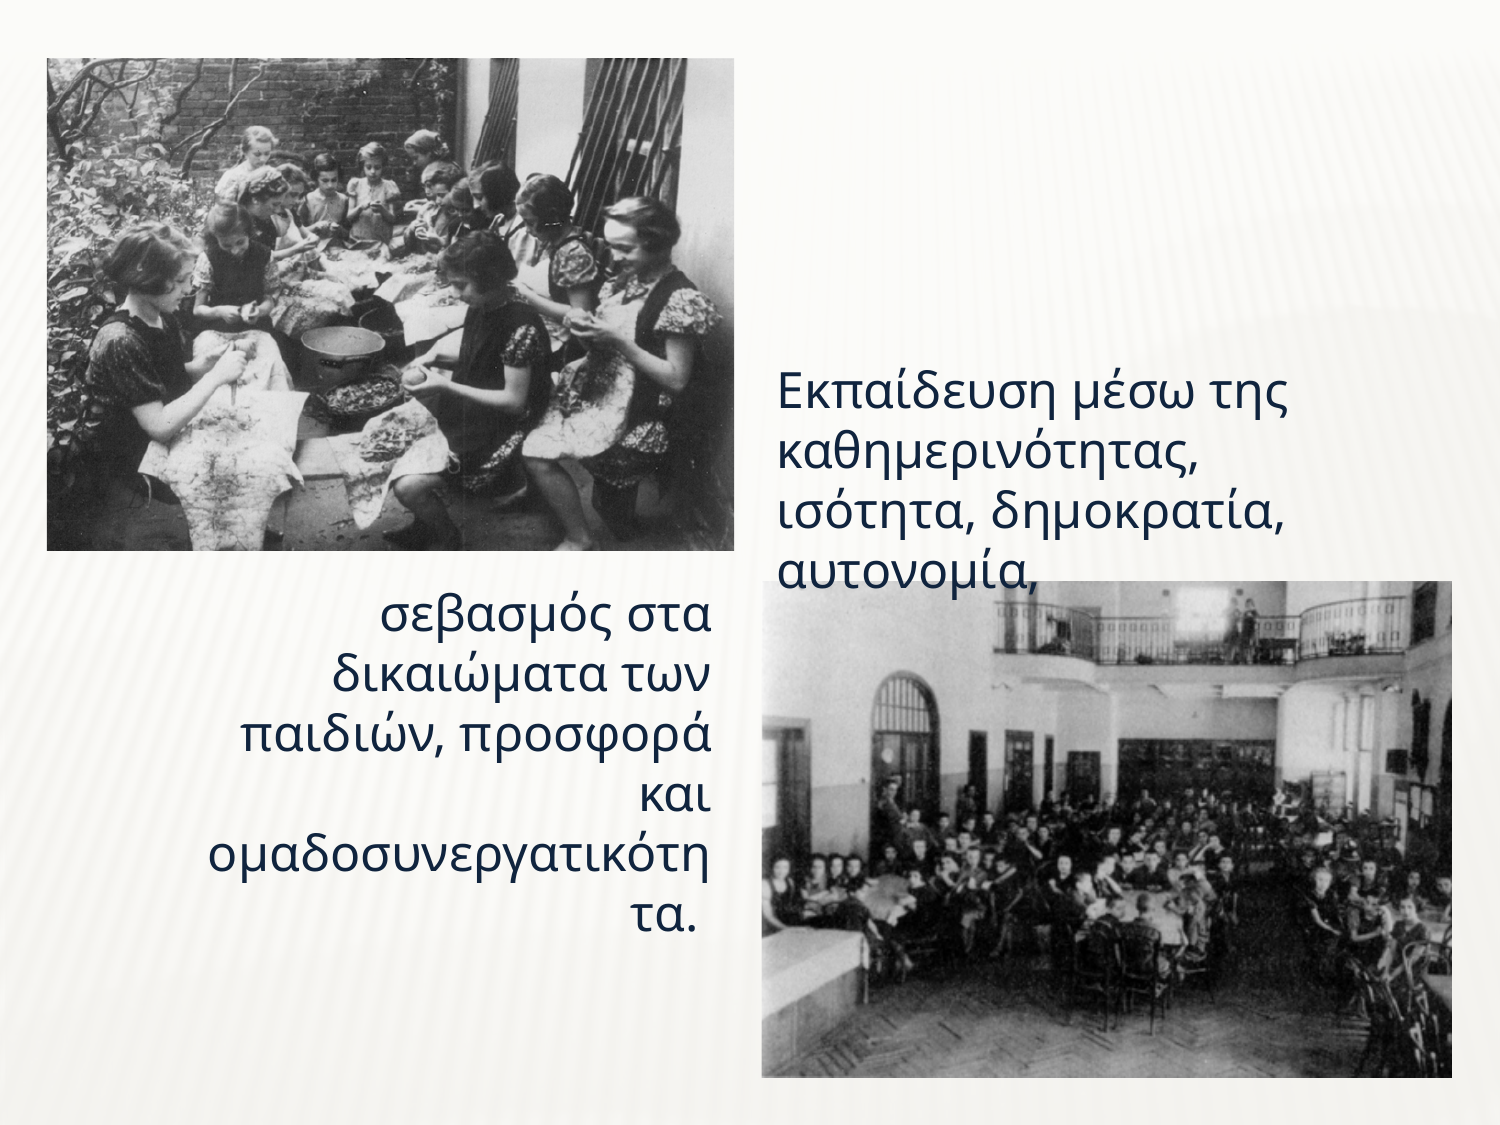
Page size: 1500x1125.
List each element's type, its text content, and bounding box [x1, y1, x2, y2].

text_box σεβασμός στα δικαιώματα των παιδιών, προσφορά και ομαδοσυνεργατικότητα. [187, 574, 727, 1069]
picture [761, 580, 1453, 1079]
text_box Εκπαίδευση μέσω της καθημερινότητας, ισότητα, δημοκρατία, αυτονομία, [761, 351, 1407, 580]
picture [46, 58, 735, 551]
